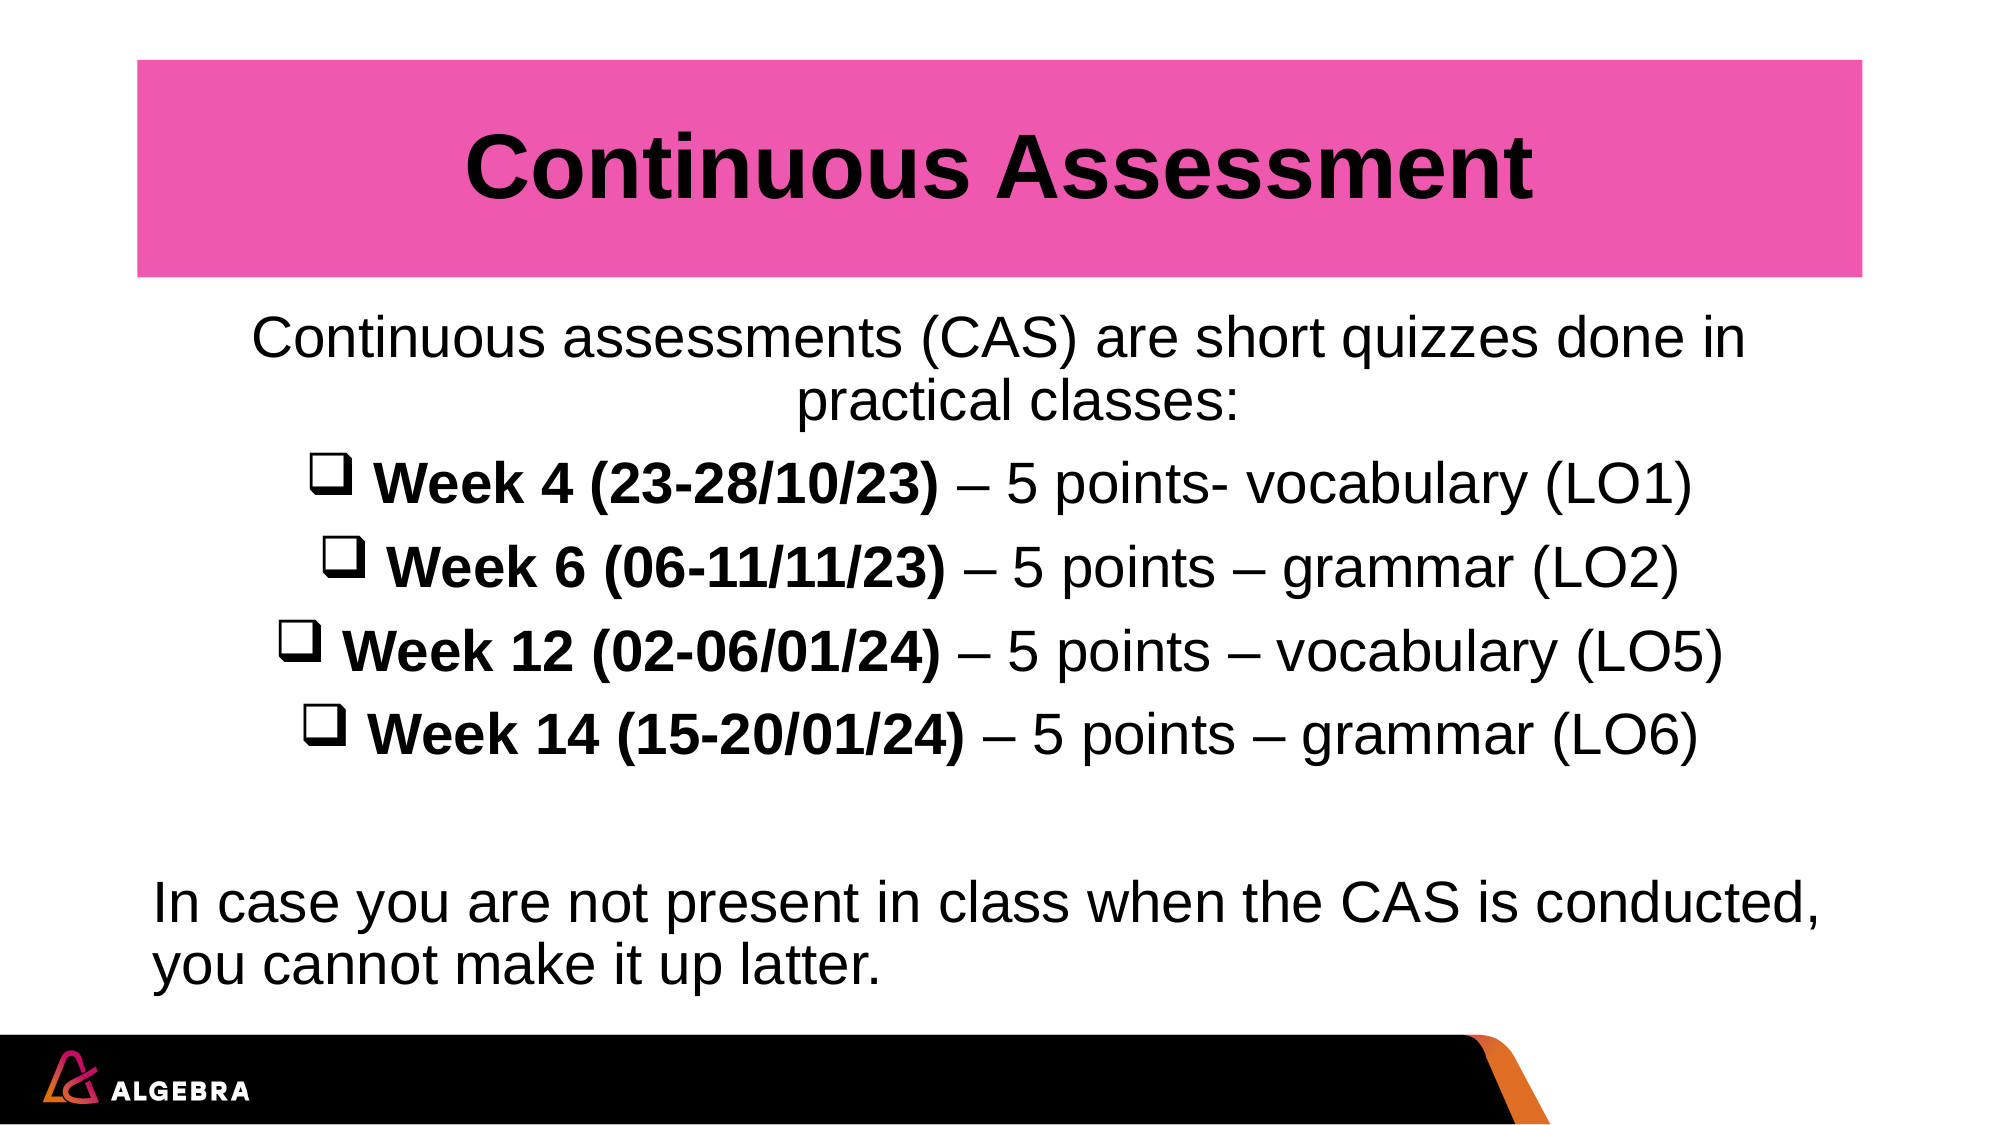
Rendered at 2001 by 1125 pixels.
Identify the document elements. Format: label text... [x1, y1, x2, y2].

list Continuous assessments (CAS) are short quizzes done in practical classes: Week 4 (23-28/10/23) – 5 points- vocabulary (LO1) Week 6 (06-11/11/23) – 5 points – grammar (LO2) Week 12 (02-06/01/24) – 5 points – vocabulary (LO5) Week 14 (15-20/01/24) – 5 points – grammar (LO6) In case you are not present in class when the CAS is conducted, you cannot make it up latter. [137, 299, 1863, 1014]
title Continuous Assessment [137, 59, 1863, 278]
picture [0, 1034, 1733, 1125]
